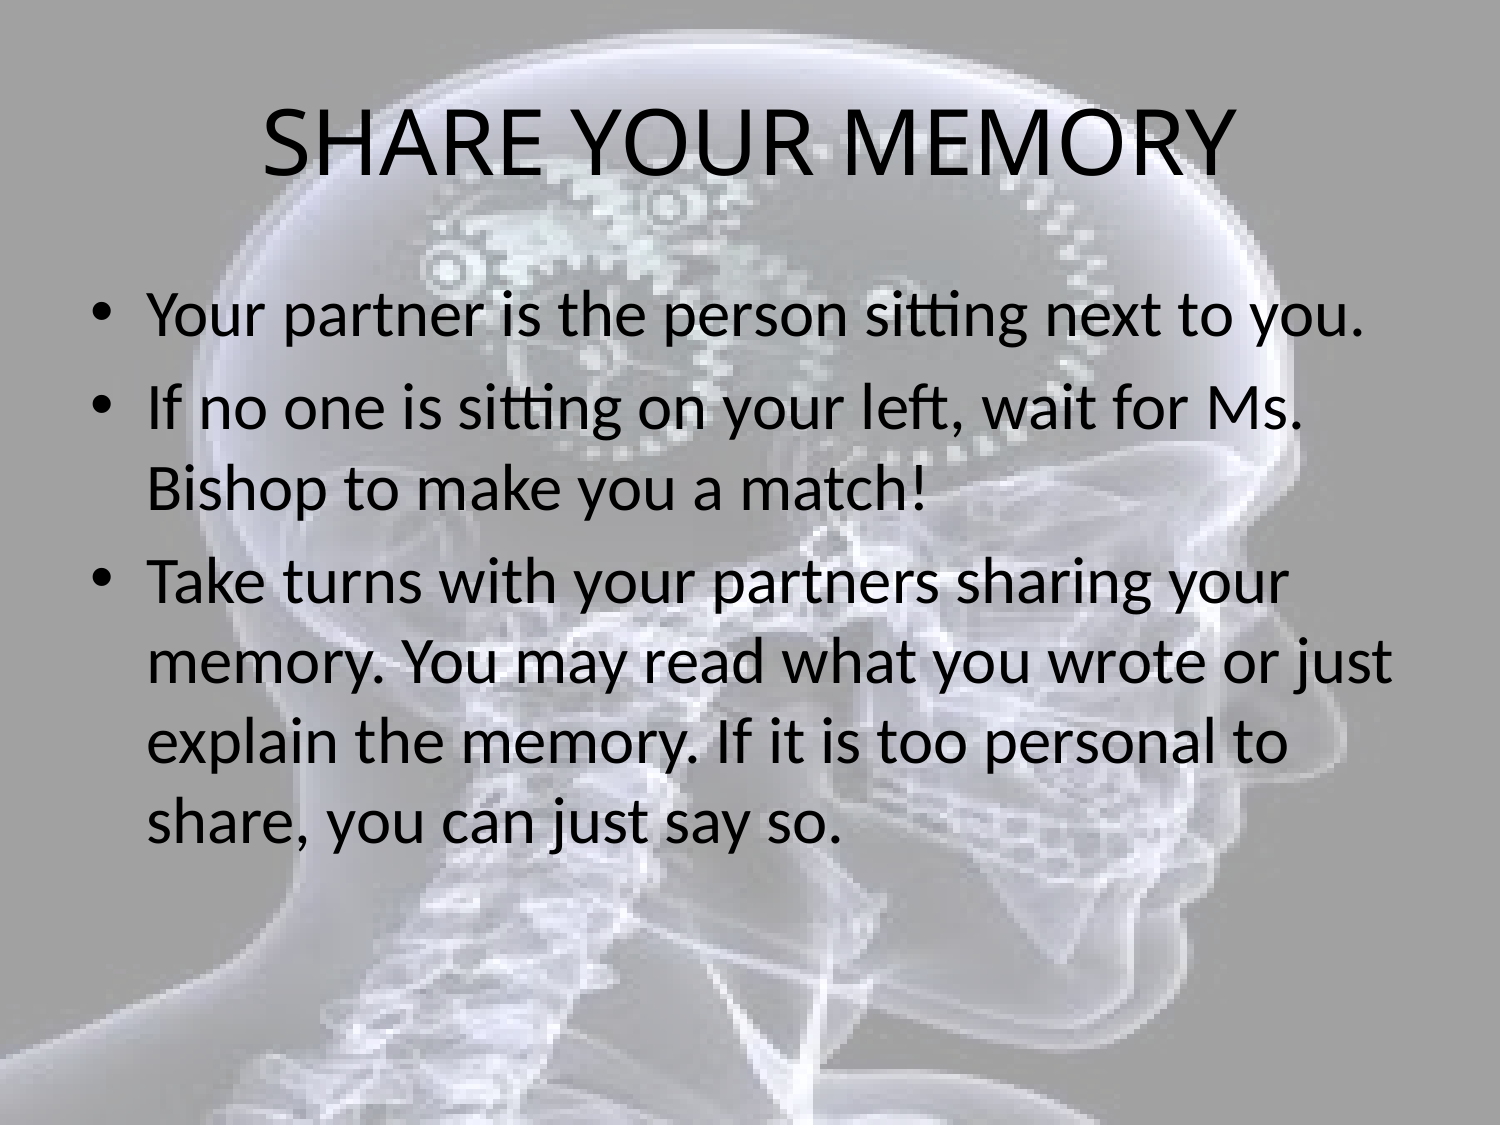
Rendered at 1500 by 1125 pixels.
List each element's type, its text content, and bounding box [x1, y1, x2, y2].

list Your partner is the person sitting next to you. If no one is sitting on your left, wait for Ms. Bishop to make you a match! Take turns with your partners sharing your memory. You may read what you wrote or just explain the memory. If it is too personal to share, you can just say so. [75, 262, 1425, 1088]
title SHARE YOUR MEMORY [75, 45, 1425, 233]
